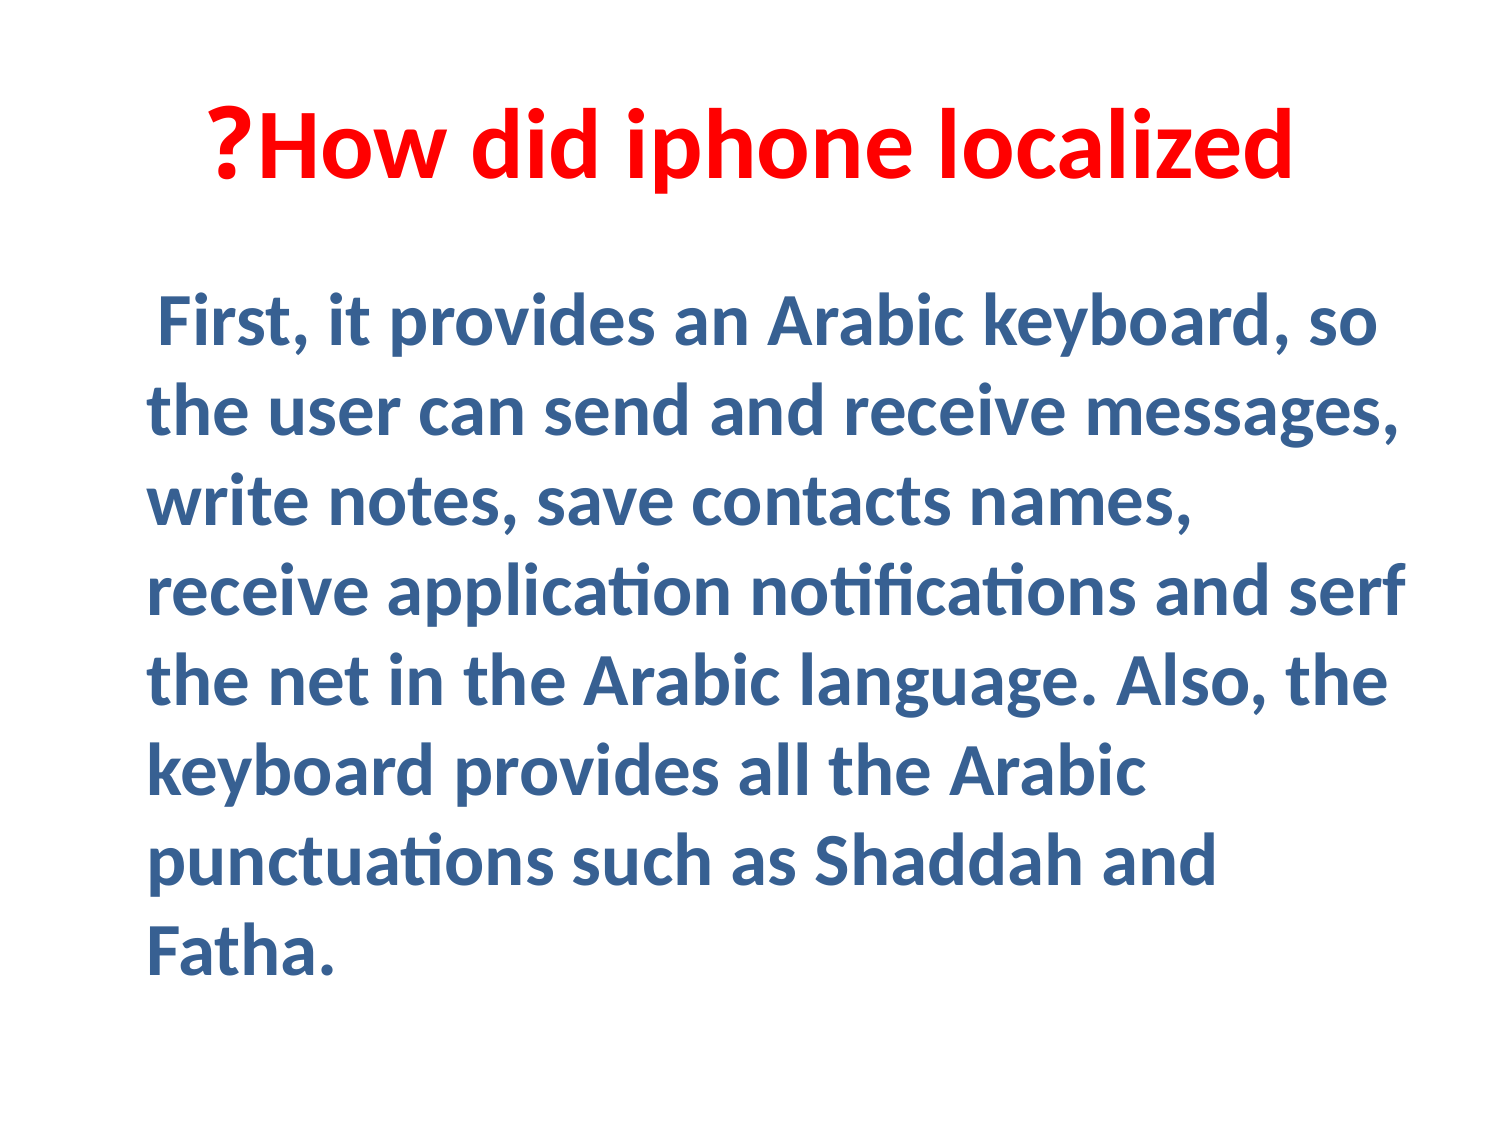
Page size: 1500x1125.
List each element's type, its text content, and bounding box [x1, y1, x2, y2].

list First, it provides an Arabic keyboard, so the user can send and receive messages, write notes, save contacts names, receive application notifications and serf the net in the Arabic language. Also, the keyboard provides all the Arabic punctuations such as Shaddah and Fatha. [75, 262, 1425, 1005]
title How did iphone localized? [75, 45, 1425, 233]
